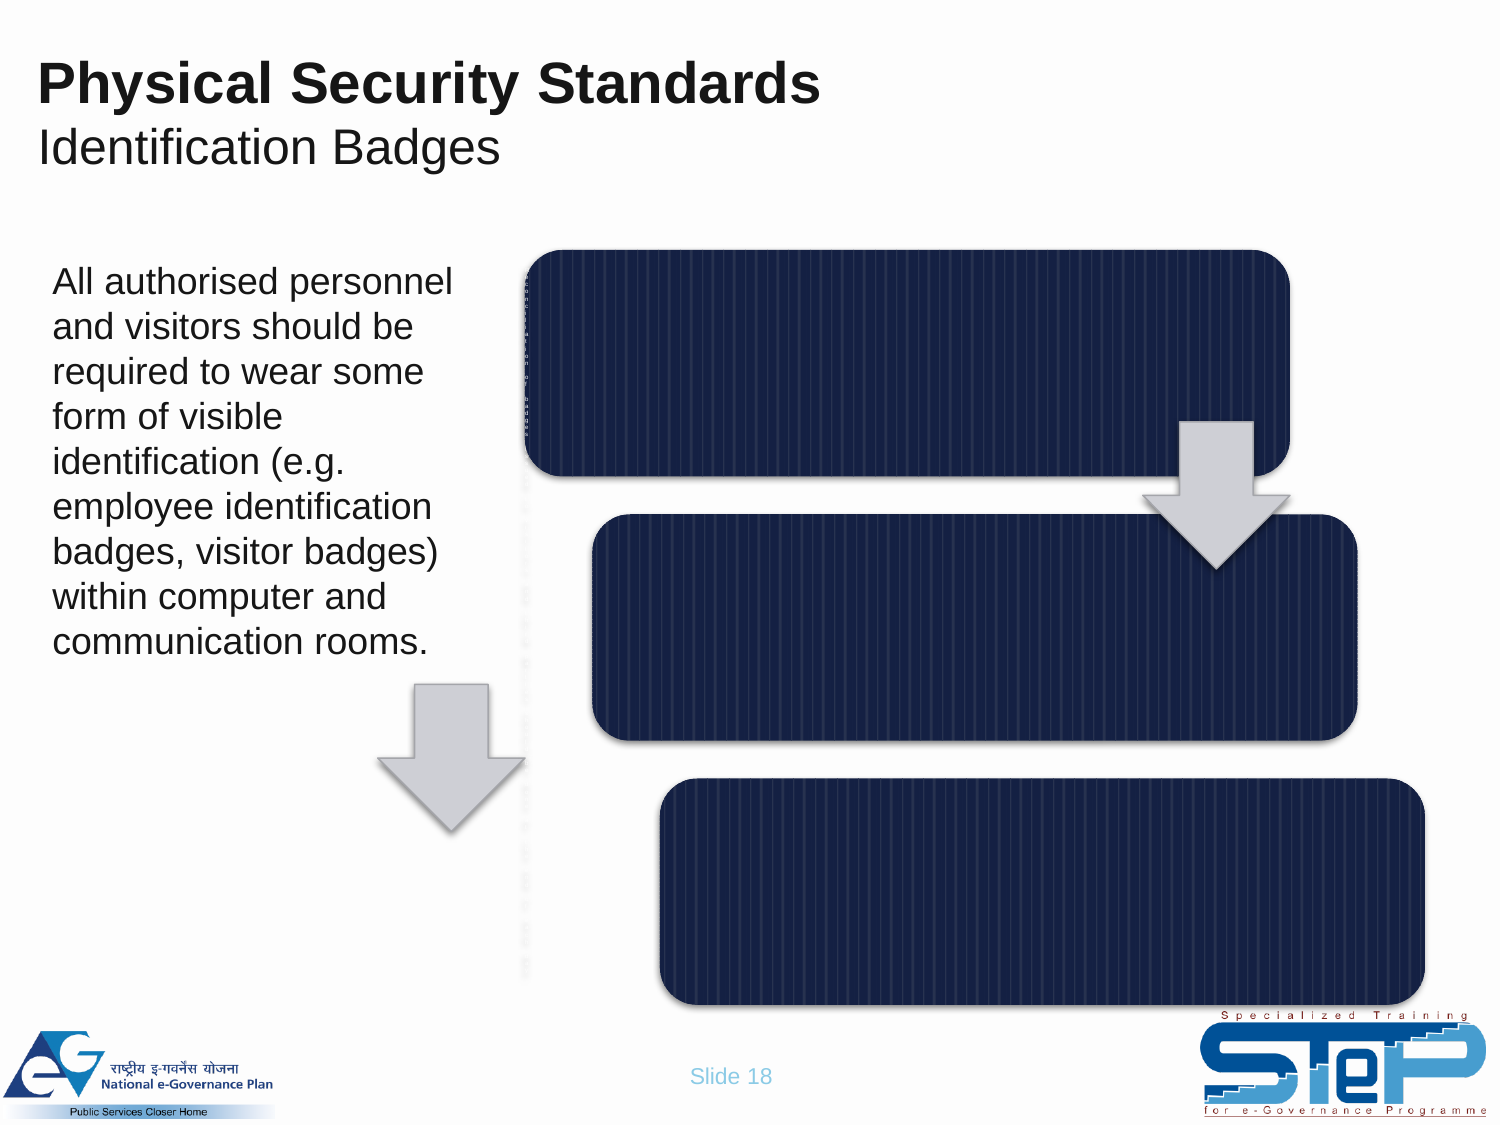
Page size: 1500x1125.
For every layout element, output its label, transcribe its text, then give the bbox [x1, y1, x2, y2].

text_box All authorised personnel and visitors should be required to wear some form of visible identification (e.g. employee identification badges, visitor badges) within computer and communication rooms. [37, 249, 488, 715]
title Physical Security Standards Identification Badges [37, 44, 1388, 233]
picture [2, 1031, 275, 1119]
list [524, 249, 1426, 1006]
picture [1200, 1011, 1486, 1117]
